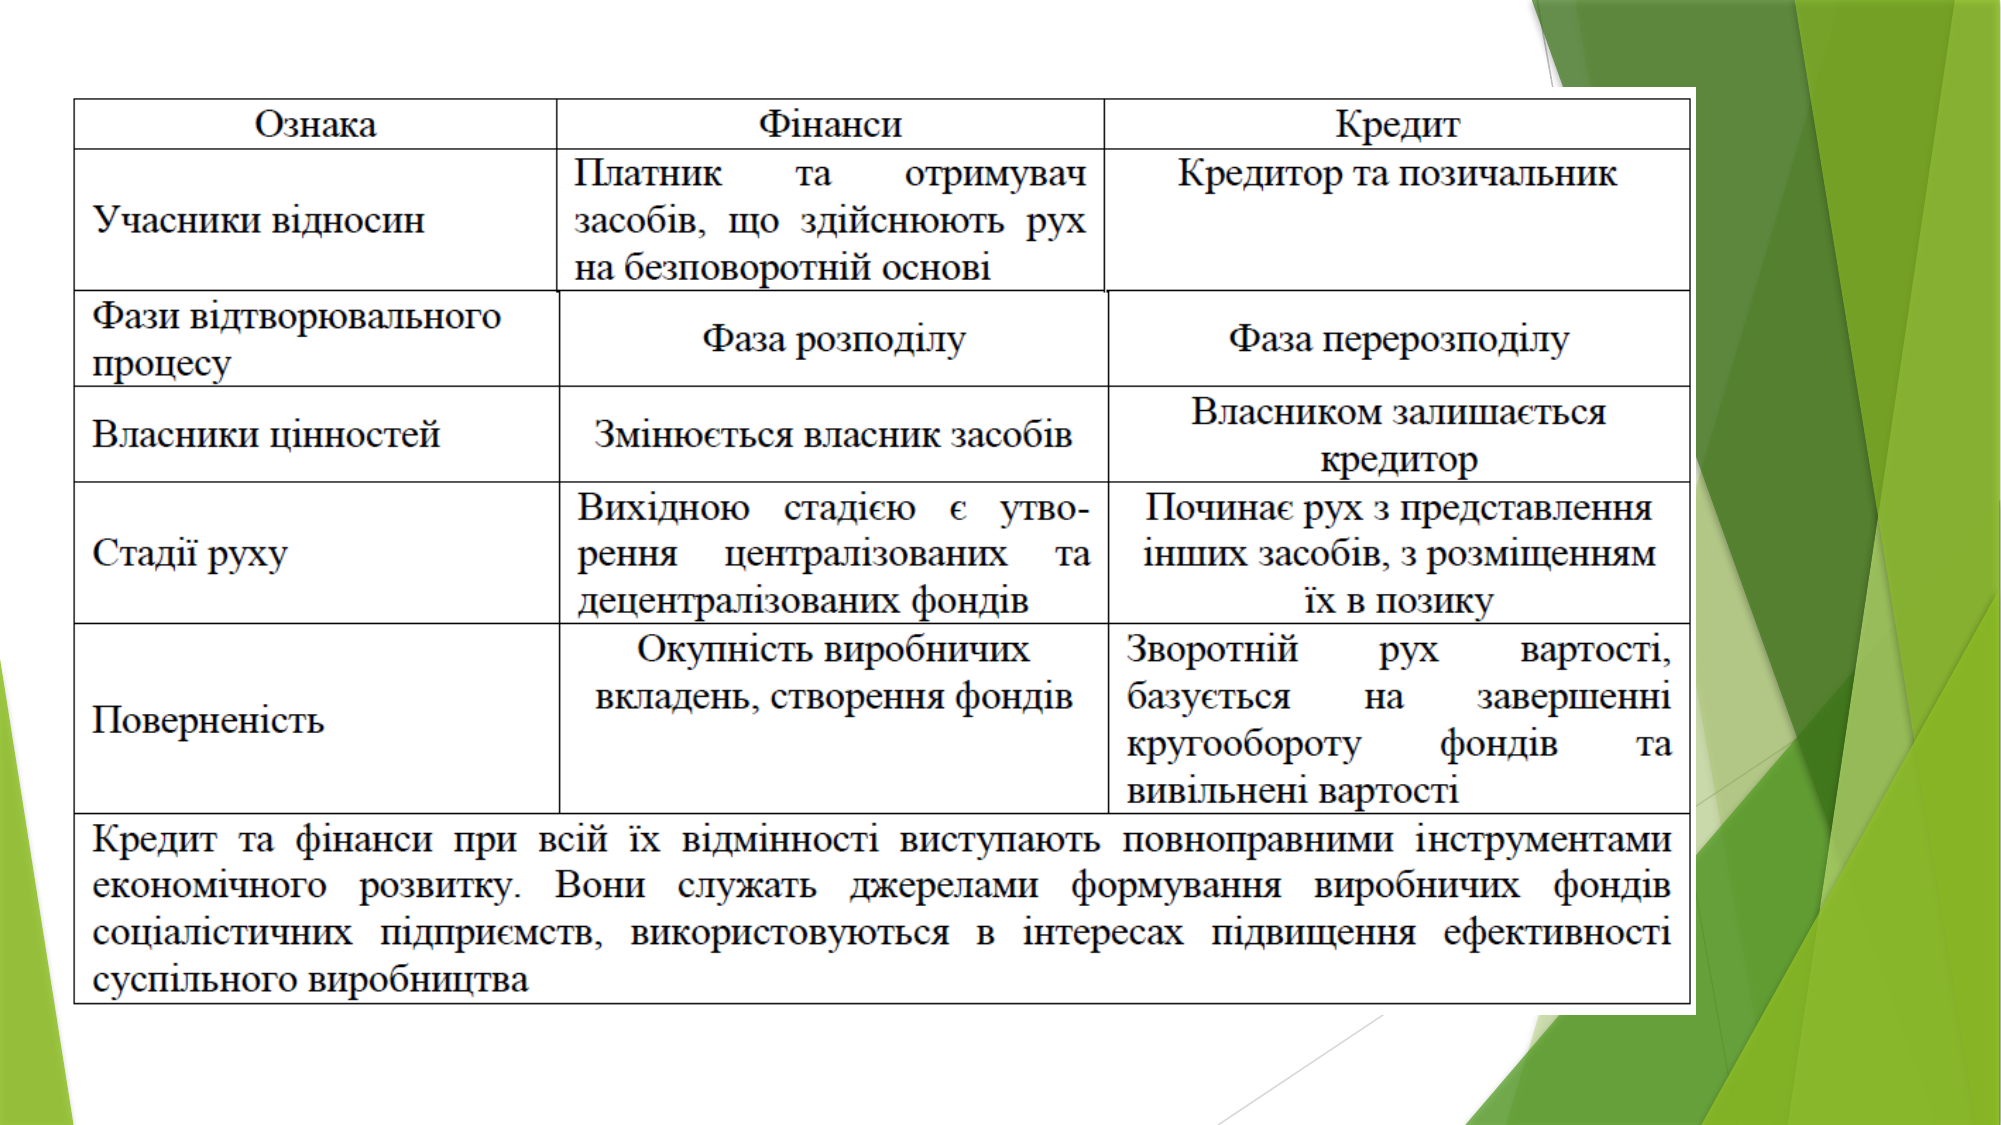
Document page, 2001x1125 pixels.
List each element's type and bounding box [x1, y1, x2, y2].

list [67, 87, 1697, 1015]
